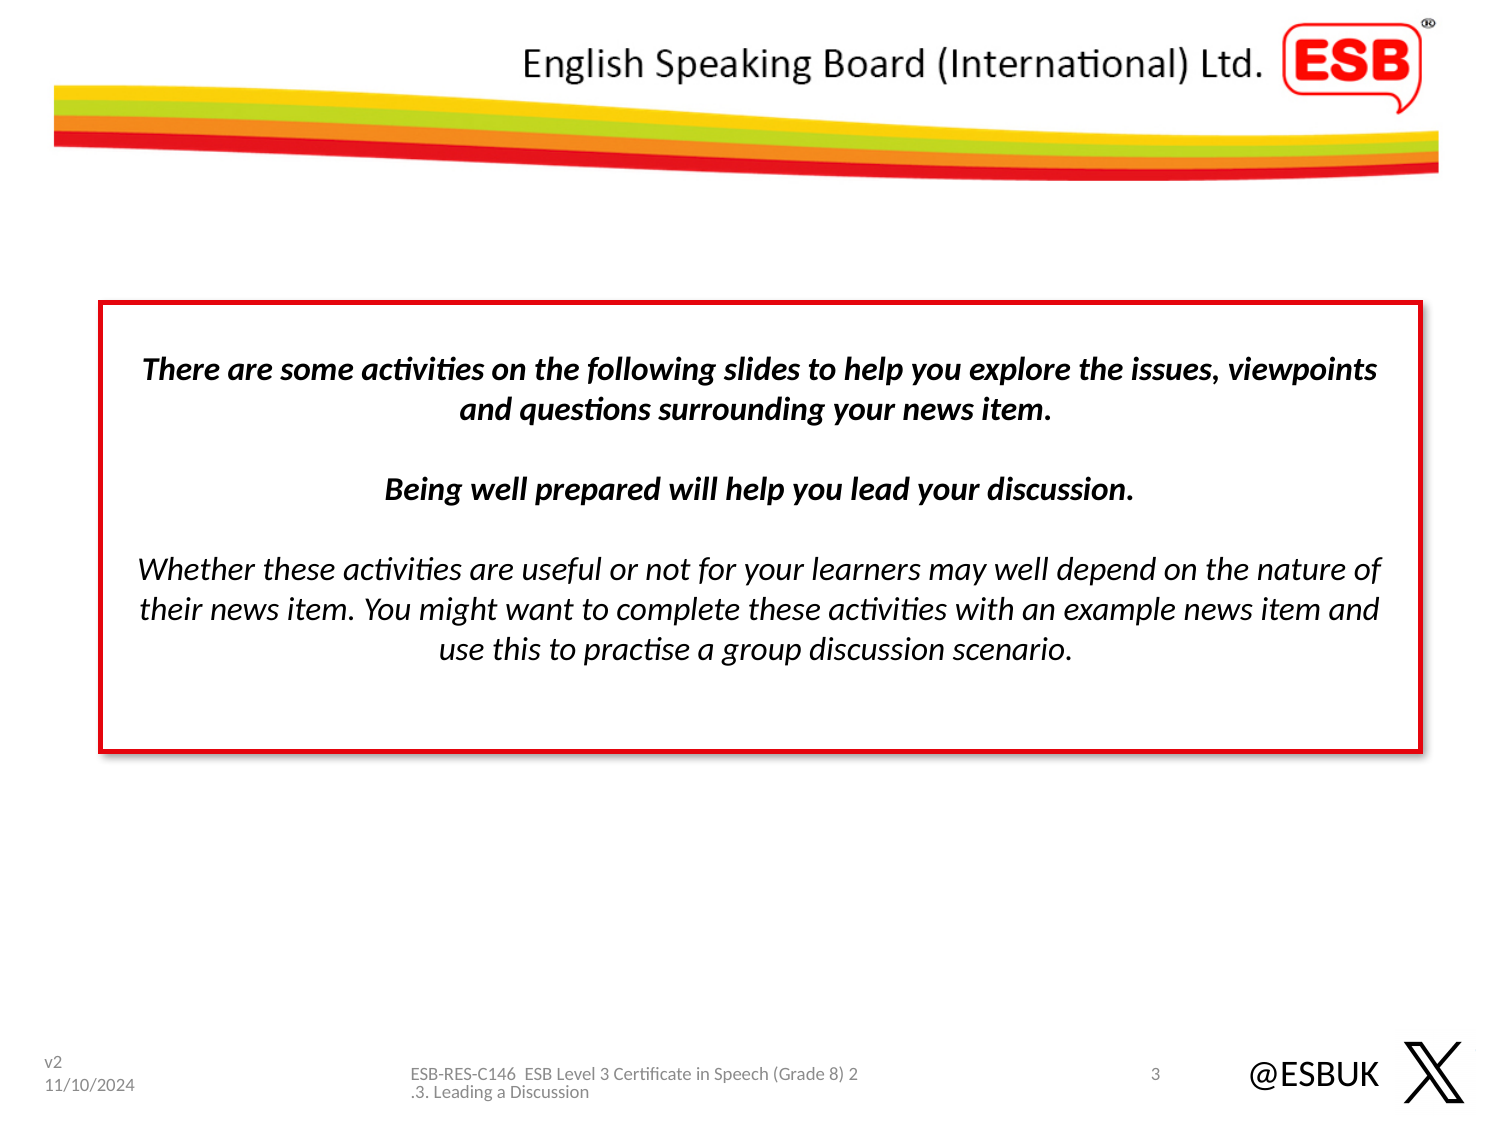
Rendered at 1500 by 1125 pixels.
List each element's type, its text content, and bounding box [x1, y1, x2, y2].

picture [0, 0, 1500, 189]
slide_number 3 [930, 1042, 1176, 1103]
text_box There are some activities on the following slides to help you explore the issues, viewpoints and questions surrounding your news item. Being well prepared will help you lead your discussion. Whether these activities are useful or not for your learners may well depend on the nature of their news item. You might want to complete these activities with an example news item and use this to practise a group discussion scenario. [99, 302, 1421, 753]
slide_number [29, 1042, 160, 1103]
footer ESB-RES-C146 ESB Level 3 Certificate in Speech (Grade 8) 2.3. Leading a Discussion [395, 1042, 874, 1103]
picture [1395, 1029, 1476, 1116]
